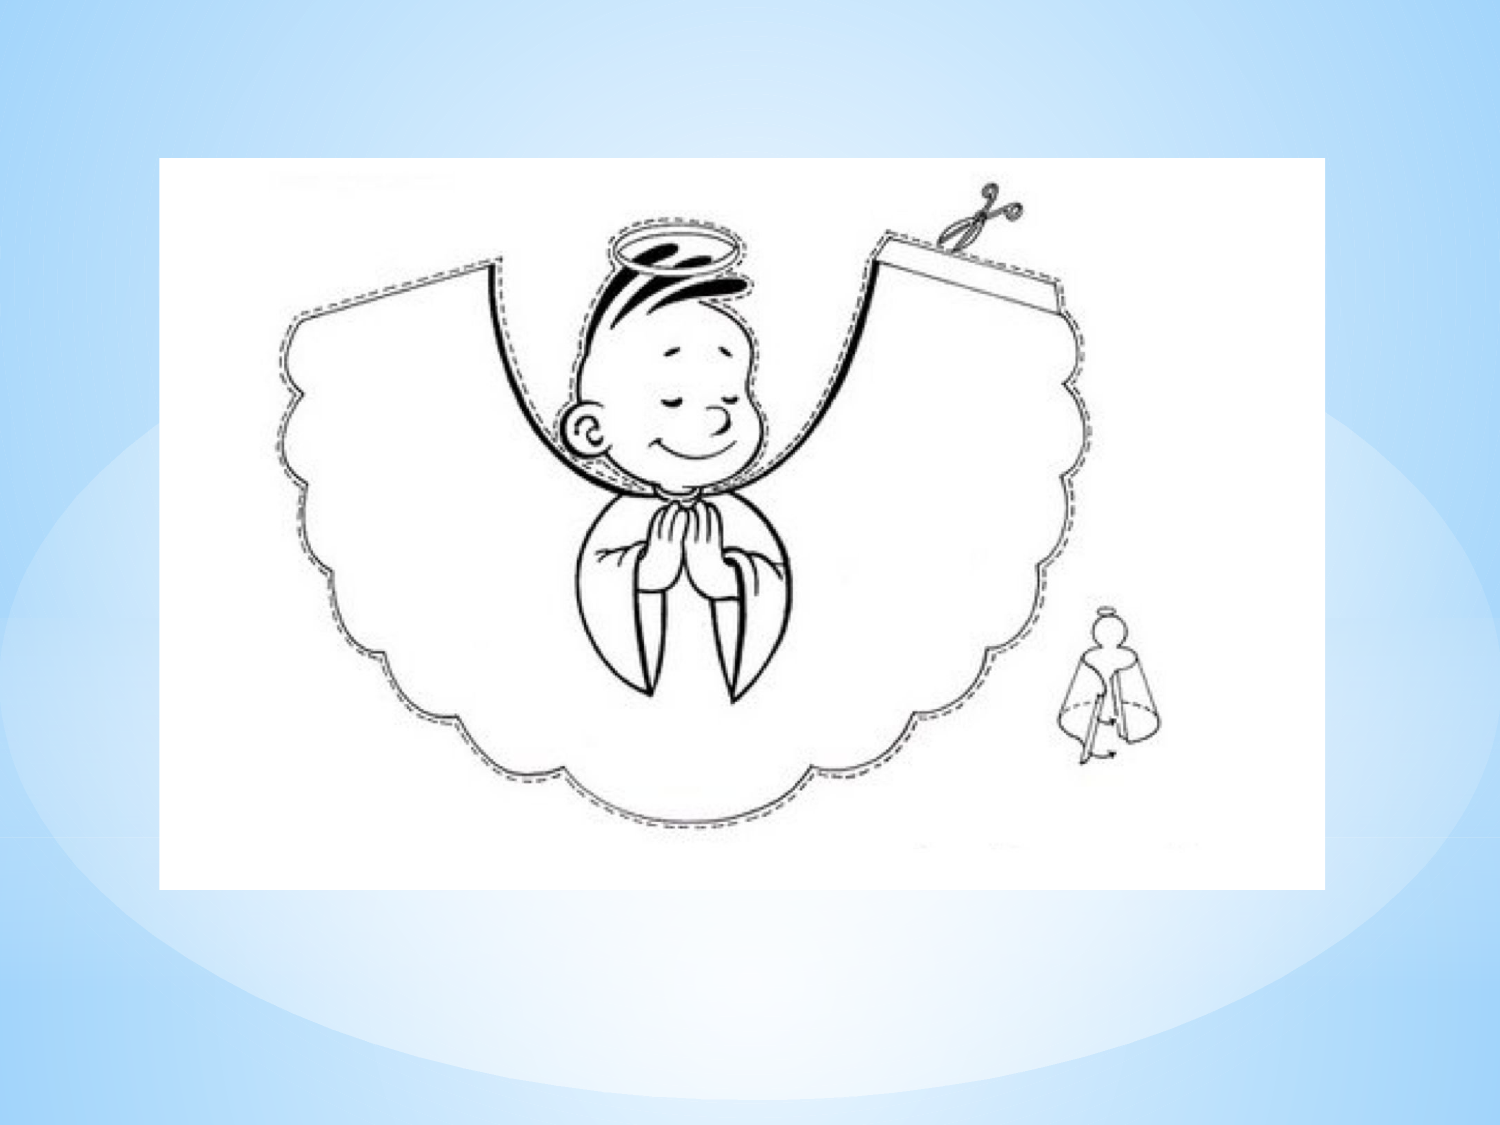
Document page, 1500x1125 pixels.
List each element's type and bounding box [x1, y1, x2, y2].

picture [159, 158, 1326, 890]
